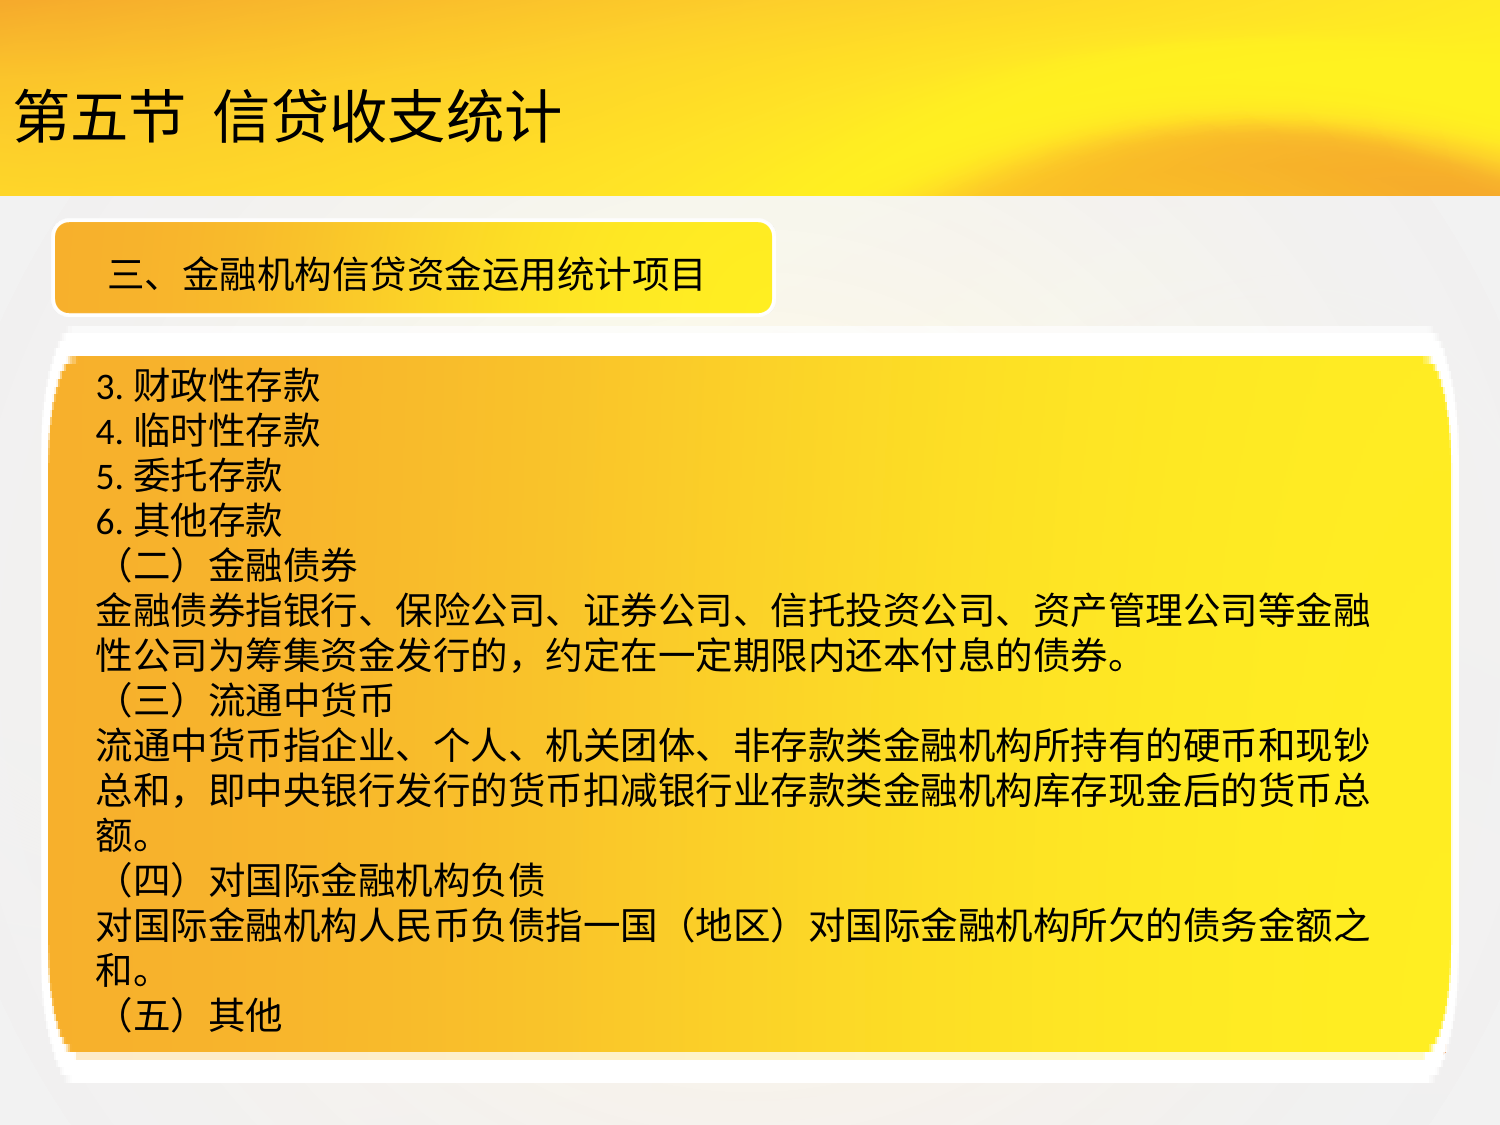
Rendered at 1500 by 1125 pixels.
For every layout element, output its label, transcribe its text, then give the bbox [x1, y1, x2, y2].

picture [0, 0, 1500, 1125]
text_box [40, 326, 1459, 1125]
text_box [51, 218, 776, 317]
title 第五节 信贷收支统计 [0, 56, 963, 173]
